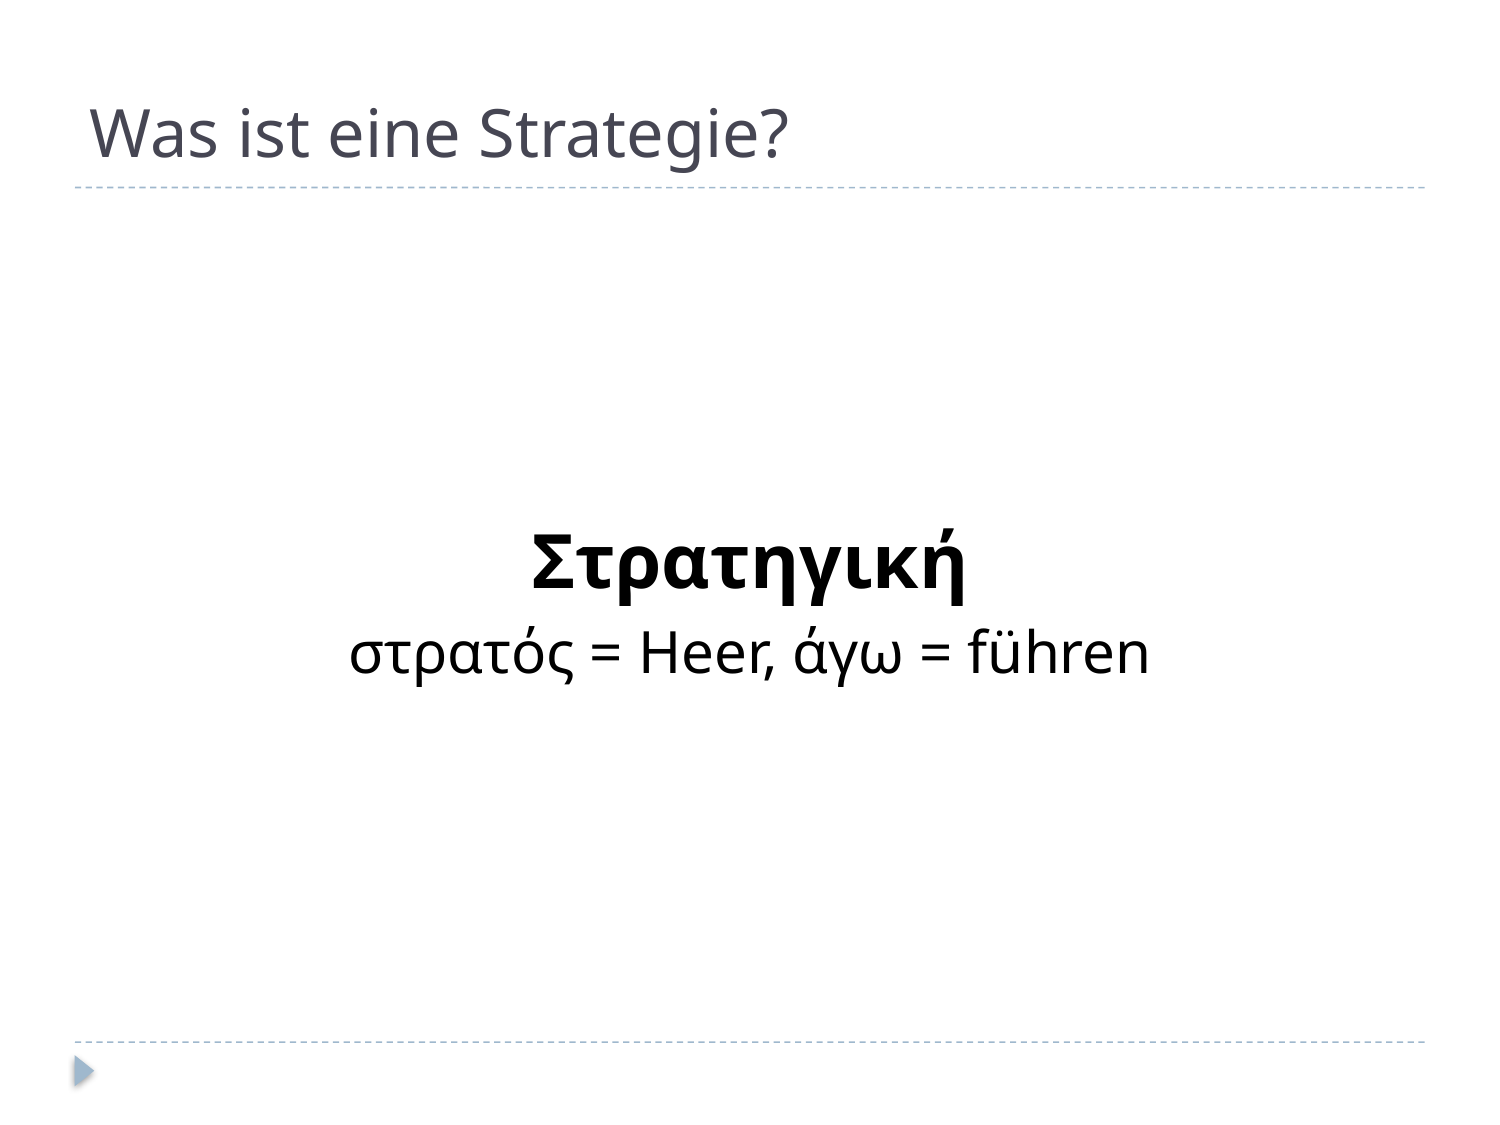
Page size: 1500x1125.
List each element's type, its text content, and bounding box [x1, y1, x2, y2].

title Was ist eine Strategie? [75, 32, 1425, 181]
subtitle Στρατηγική στρατός = Heer, άγω = führen [75, 207, 1425, 998]
